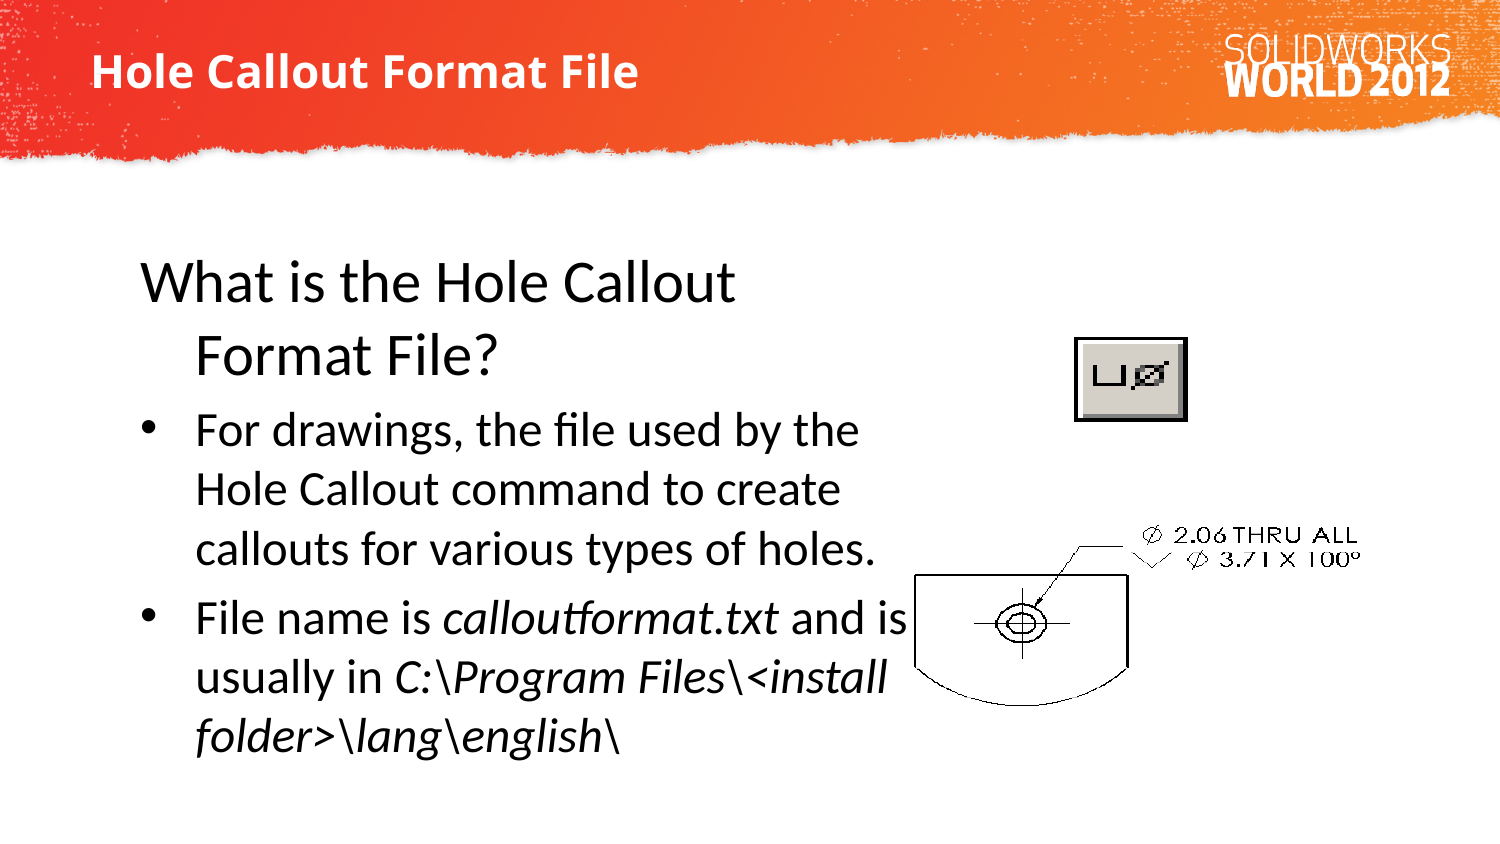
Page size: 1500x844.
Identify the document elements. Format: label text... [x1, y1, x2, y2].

picture [0, 0, 1500, 844]
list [1074, 337, 1188, 423]
title Hole Callout Format File [75, 18, 1163, 122]
list What is the Hole Callout Format File? For drawings, the file used by the Hole Callout command to create callouts for various types of holes. File name is calloutformat.txt and is usually in C:\Program Files\<install folder>\lang\english\ [125, 234, 925, 779]
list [912, 524, 1363, 707]
